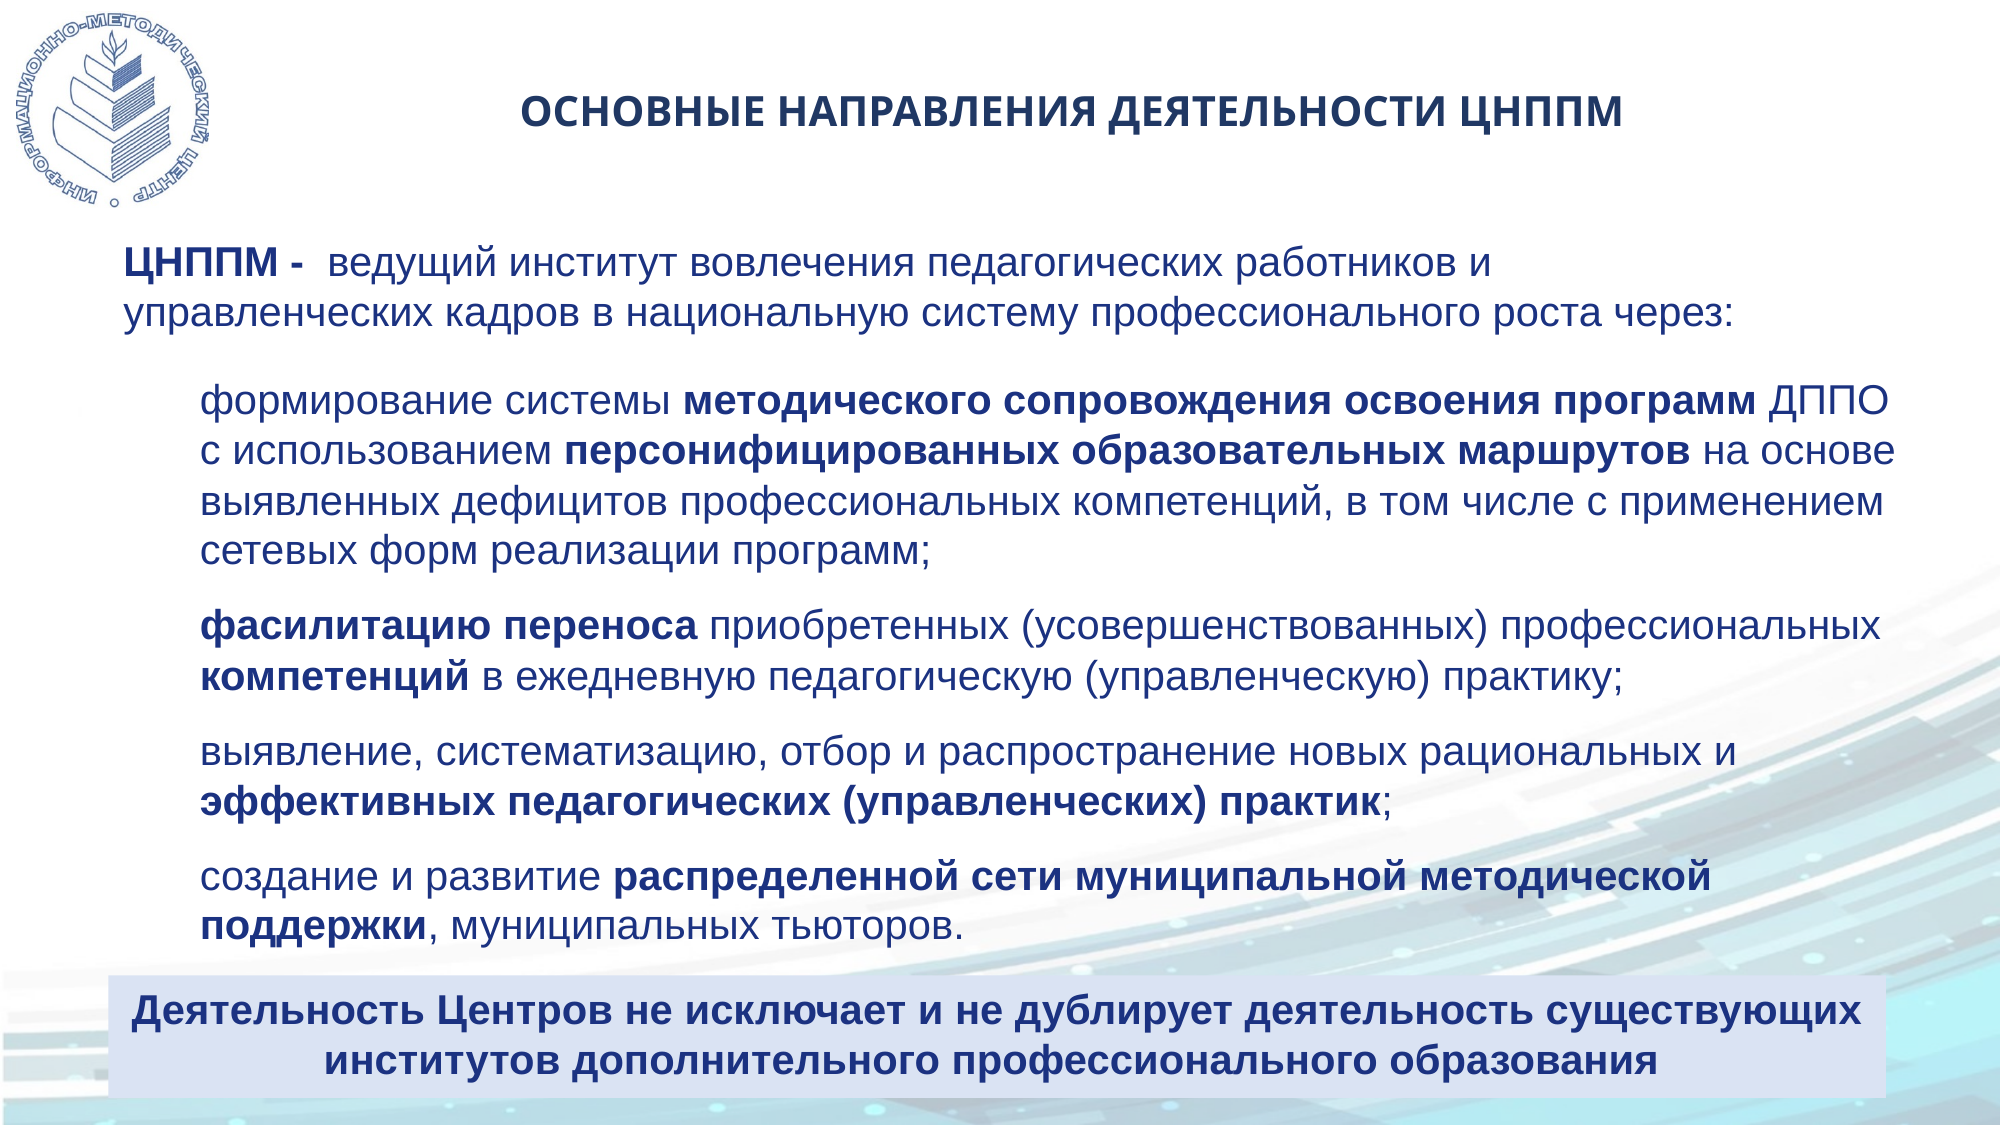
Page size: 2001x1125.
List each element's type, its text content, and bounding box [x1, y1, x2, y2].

text_box ЦНППМ - ведущий институт вовлечения педагогических работников и управленческих кадров в национальную систему профессионального роста через: [107, 226, 1785, 405]
text_box формирование системы методического сопровождения освоения программ ДППО с использованием персонифицированных образовательных маршрутов на основе выявленных дефицитов профессиональных компетенций, в том числе с применением сетевых форм реализации программ; фасилитацию переноса приобретенных (усовершенствованных) профессиональных компетенций в ежедневную педагогическую (управленческую) практику; выявление, систематизацию, отбор и распространение новых рациональных и эффективных педагогических (управленческих) практик; создание и развитие распределенной сети муниципальной методической поддержки, муниципальных тьюторов. [184, 365, 1919, 956]
text_box Деятельность Центров не исключает и не дублирует деятельность существующих институтов дополнительного профессионального образования [107, 974, 1887, 1099]
title Основные направления деятельности ЦНППМ [209, 48, 1939, 178]
picture [15, 11, 209, 209]
